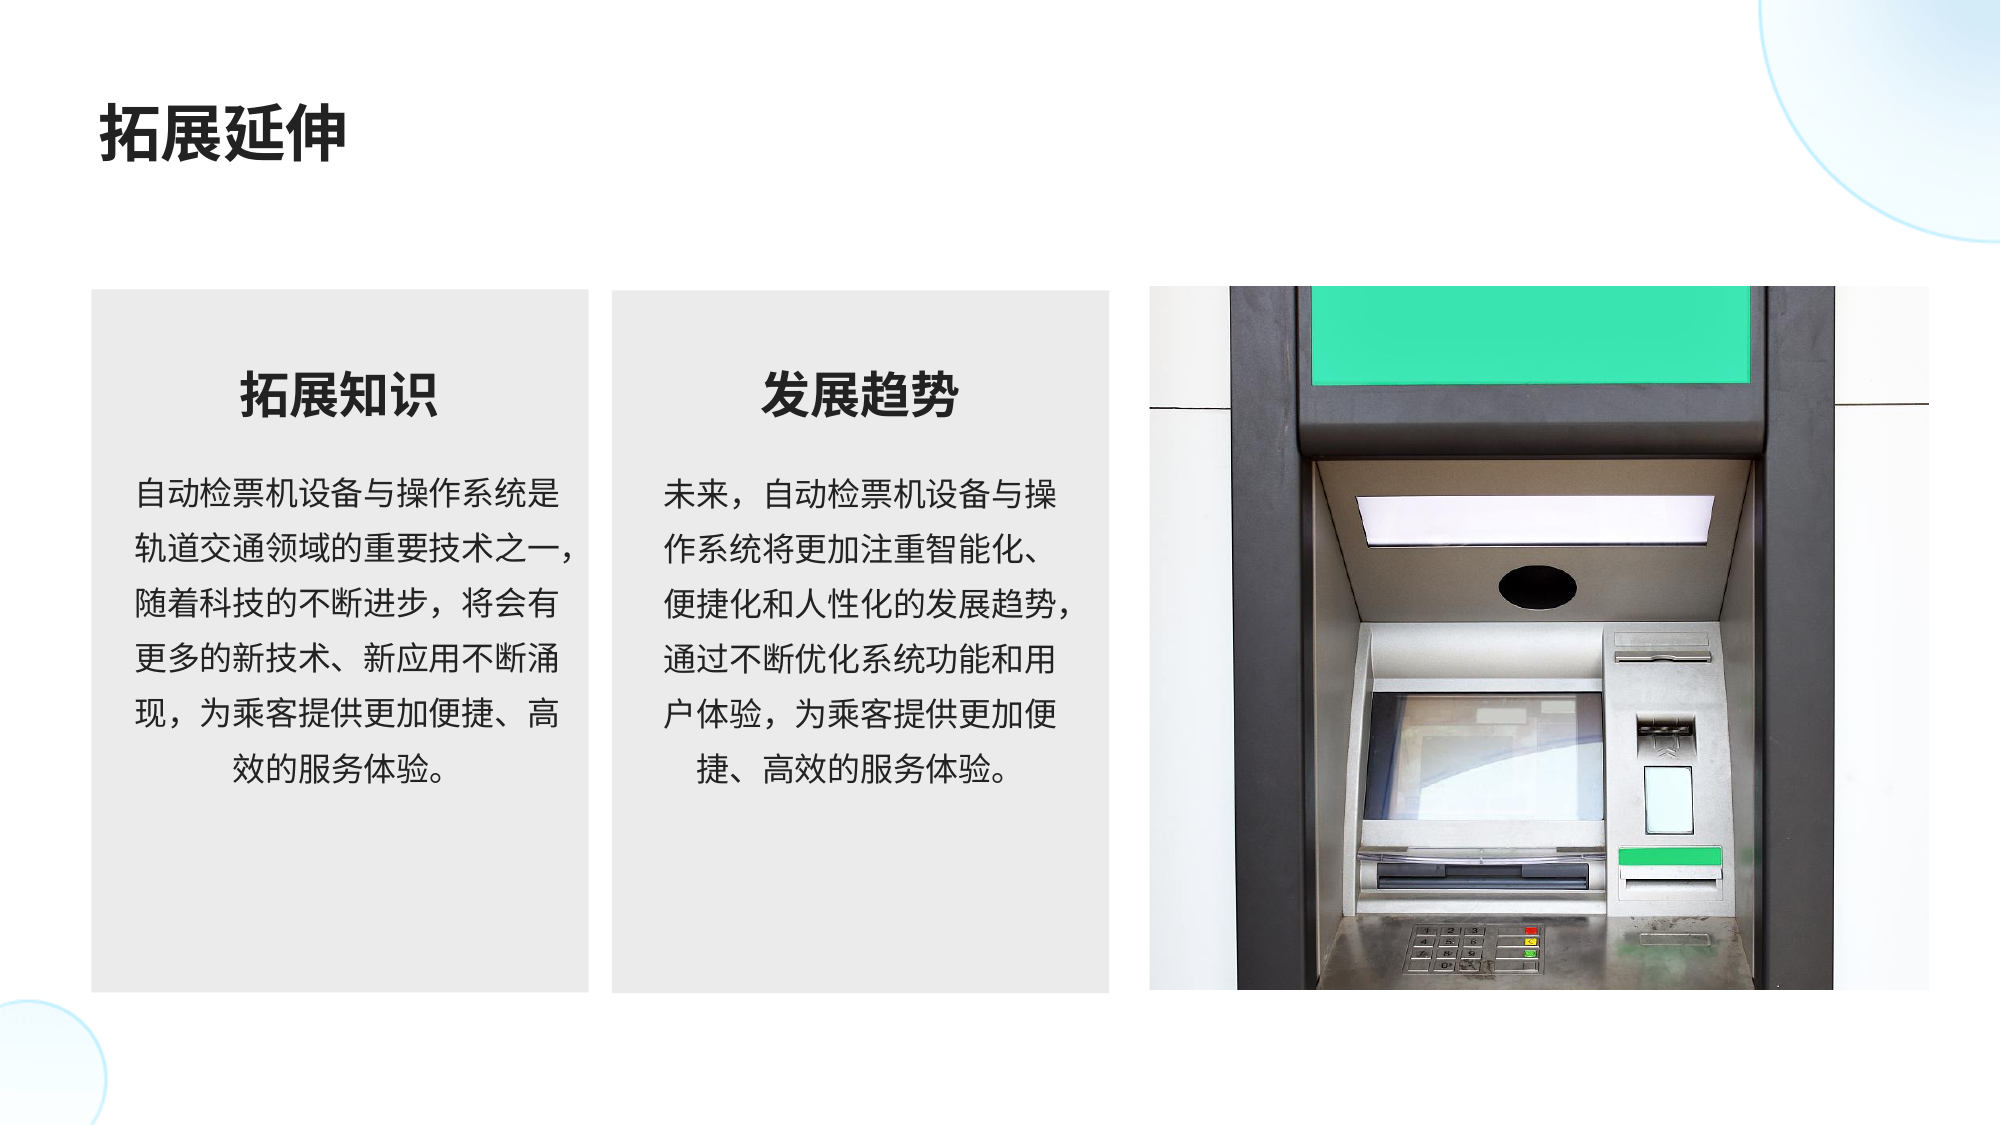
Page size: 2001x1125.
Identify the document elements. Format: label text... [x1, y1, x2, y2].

text_box 自动检票机设备与操作系统是轨道交通领域的重要技术之一，随着科技的不断进步，将会有更多的新技术、新应用不断涌现，为乘客提供更加便捷、高效的服务体验。 [123, 451, 572, 932]
text_box [611, 290, 1110, 994]
text_box 未来，自动检票机设备与操作系统将更加注重智能化、便捷化和人性化的发展趋势，通过不断优化系统功能和用户体验，为乘客提供更加便捷、高效的服务体验。 [643, 452, 1078, 933]
text_box 拓展知识 [122, 333, 557, 441]
text_box 发展趋势 [643, 333, 1078, 441]
text_box 拓展延伸 [78, 43, 1922, 189]
picture [0, 0, 2001, 1125]
text_box [91, 289, 589, 993]
